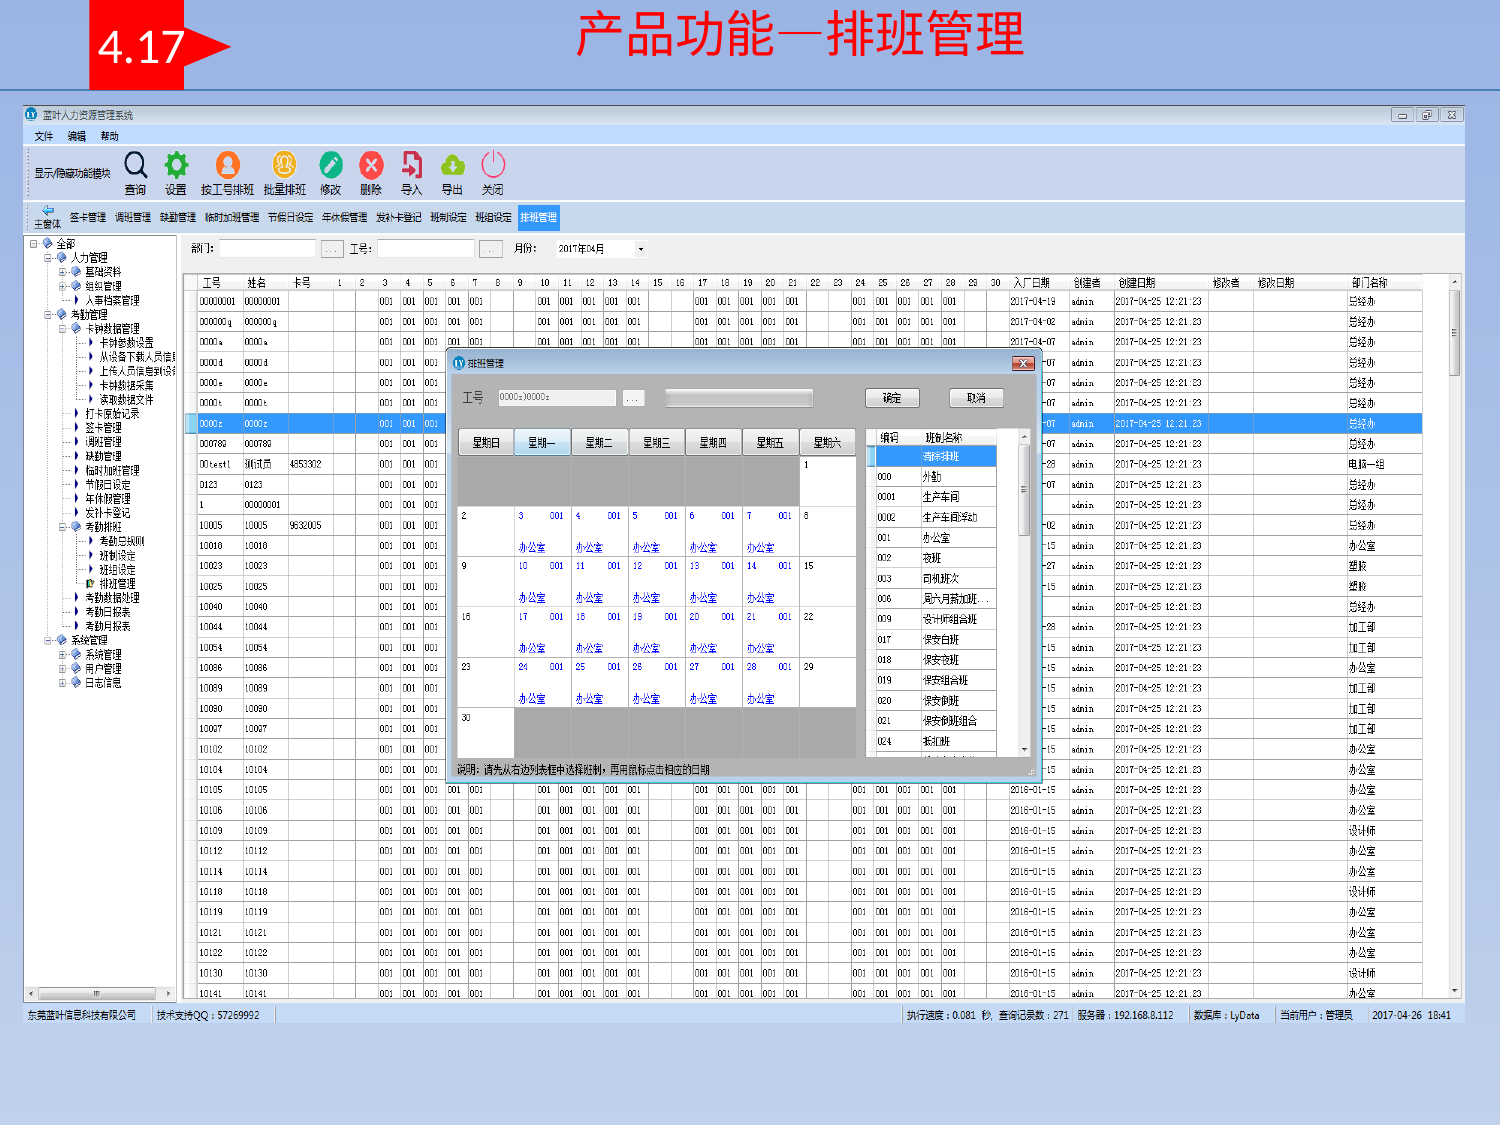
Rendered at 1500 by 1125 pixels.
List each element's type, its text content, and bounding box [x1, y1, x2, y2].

text_box [87, 0, 186, 6]
picture [23, 105, 1466, 1023]
text_box 4.17 [82, 6, 201, 81]
text_box [201, 31, 234, 62]
text_box 产品功能—排班管理 [561, 0, 1081, 71]
text_box [87, 81, 186, 89]
